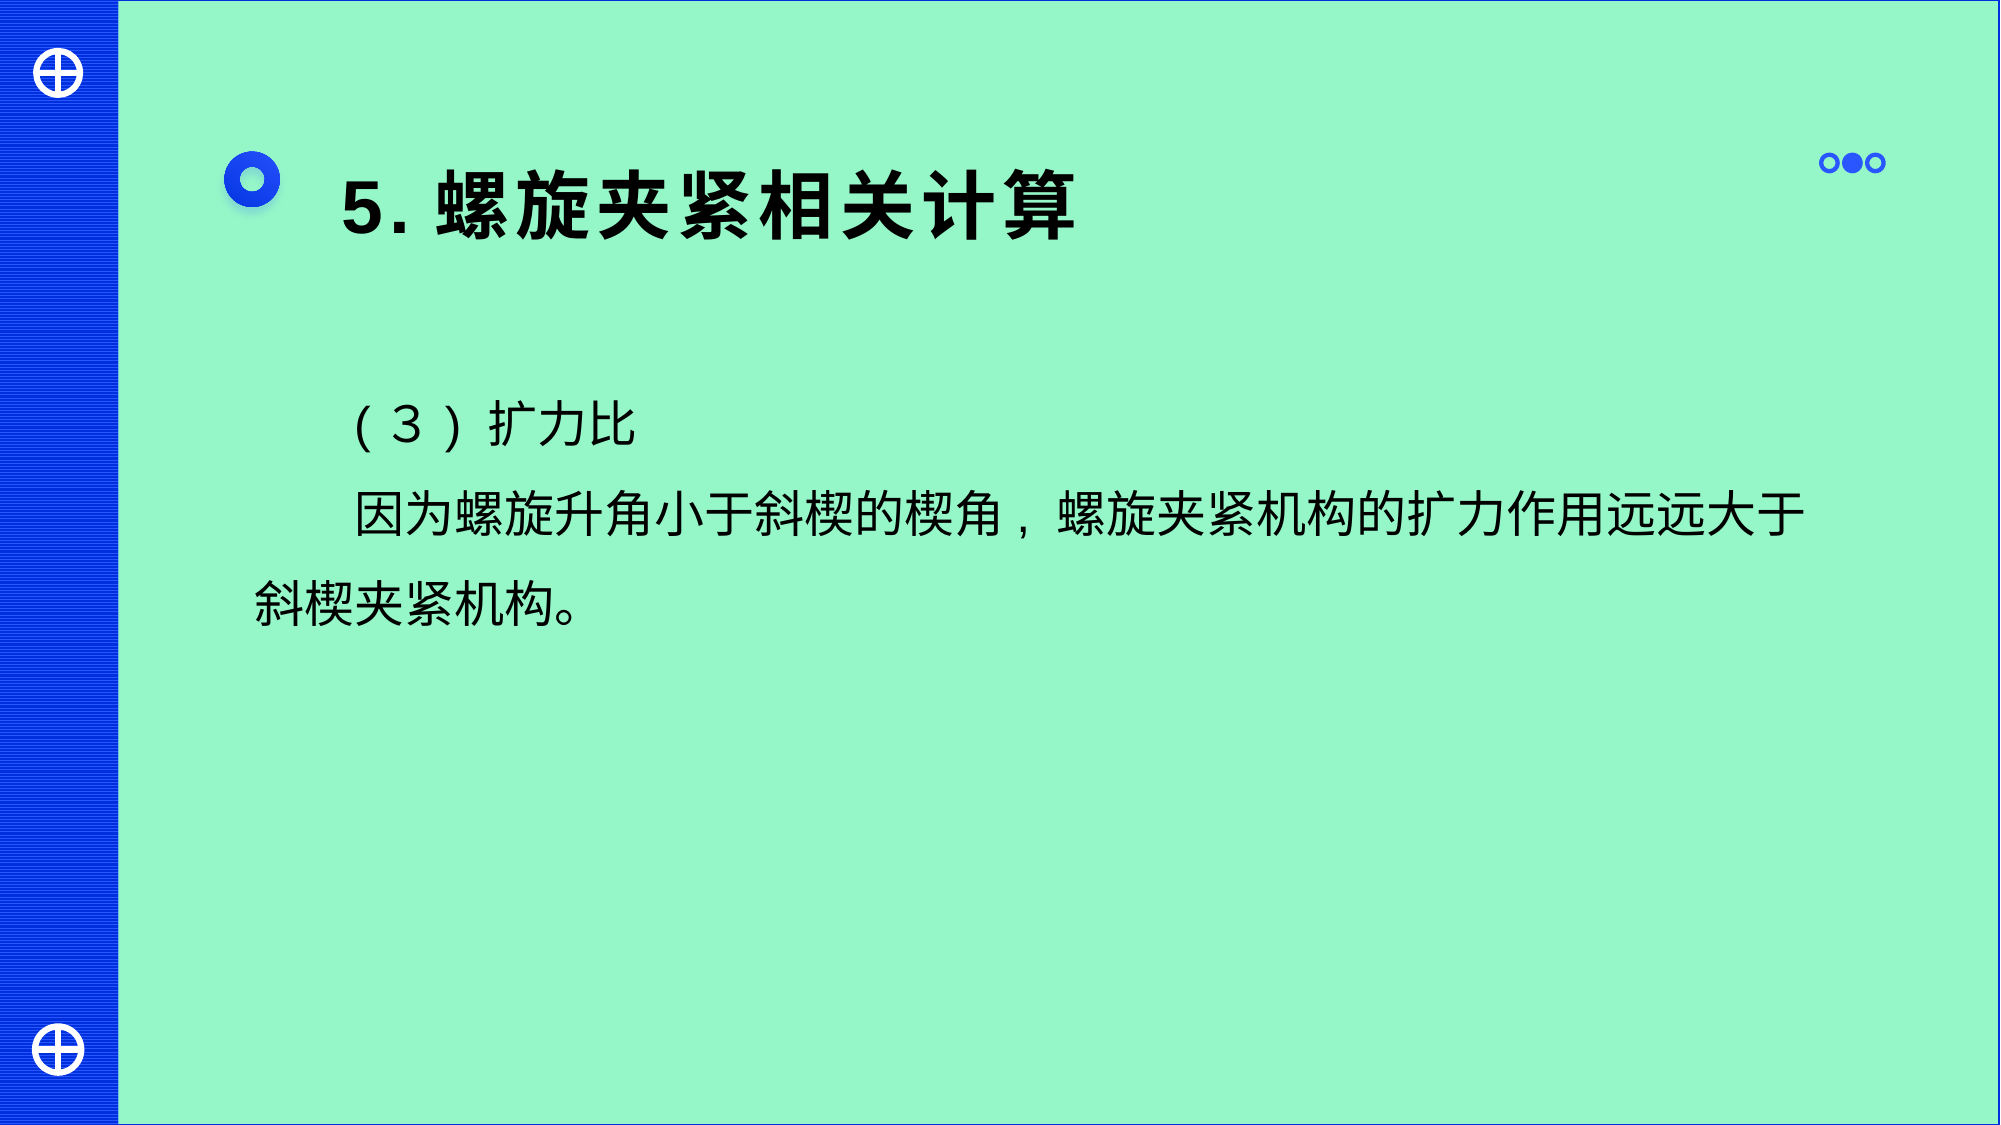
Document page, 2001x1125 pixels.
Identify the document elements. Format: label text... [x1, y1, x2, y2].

text_box (３) 扩力比 因为螺旋升角小于斜楔的楔角, 螺旋夹紧机构的扩力作用远远大于斜楔夹紧机构。 [239, 354, 1851, 640]
text_box [0, 0, 119, 1125]
text_box [33, 1025, 83, 1074]
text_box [1819, 152, 1886, 174]
text_box [35, 49, 82, 96]
text_box 5.螺旋夹紧相关计算 [218, 135, 1506, 257]
